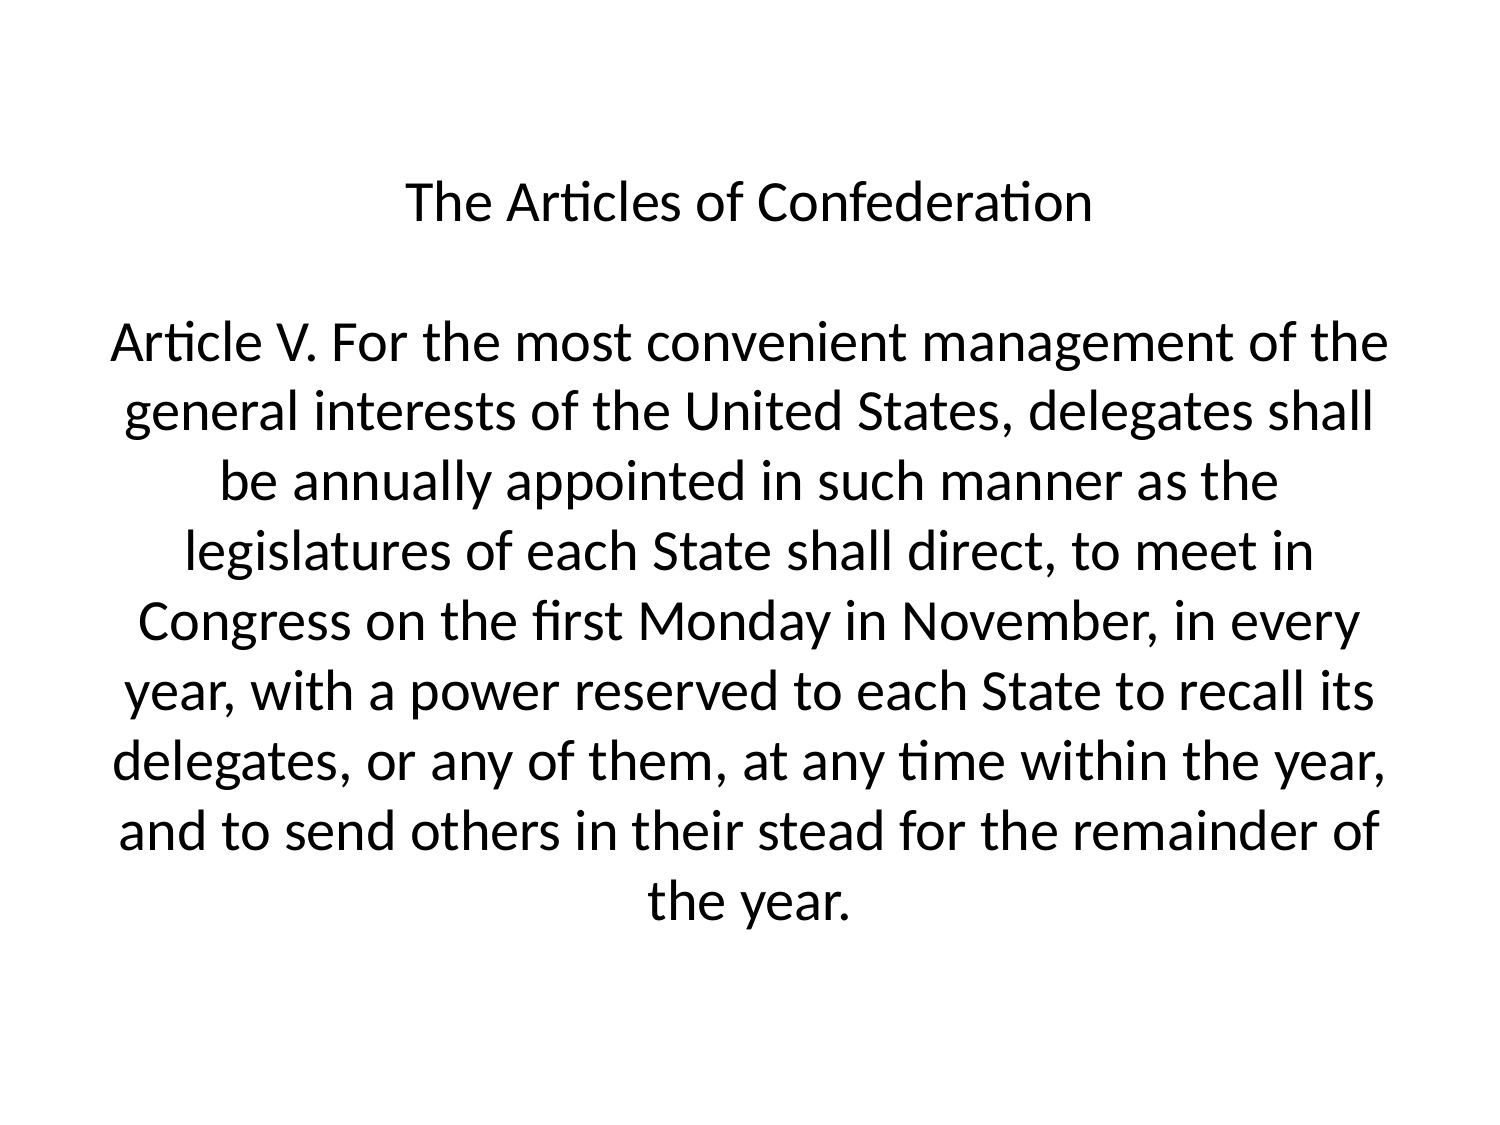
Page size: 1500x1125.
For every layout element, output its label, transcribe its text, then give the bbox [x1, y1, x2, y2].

title The Articles of Confederation Article V. For the most convenient management of the general interests of the United States, delegates shall be annually appointed in such manner as the legislatures of each State shall direct, to meet in Congress on the first Monday in November, in every year, with a power reserved to each State to recall its delegates, or any of them, at any time within the year, and to send others in their stead for the remainder of the year. [74, 44, 1426, 1051]
